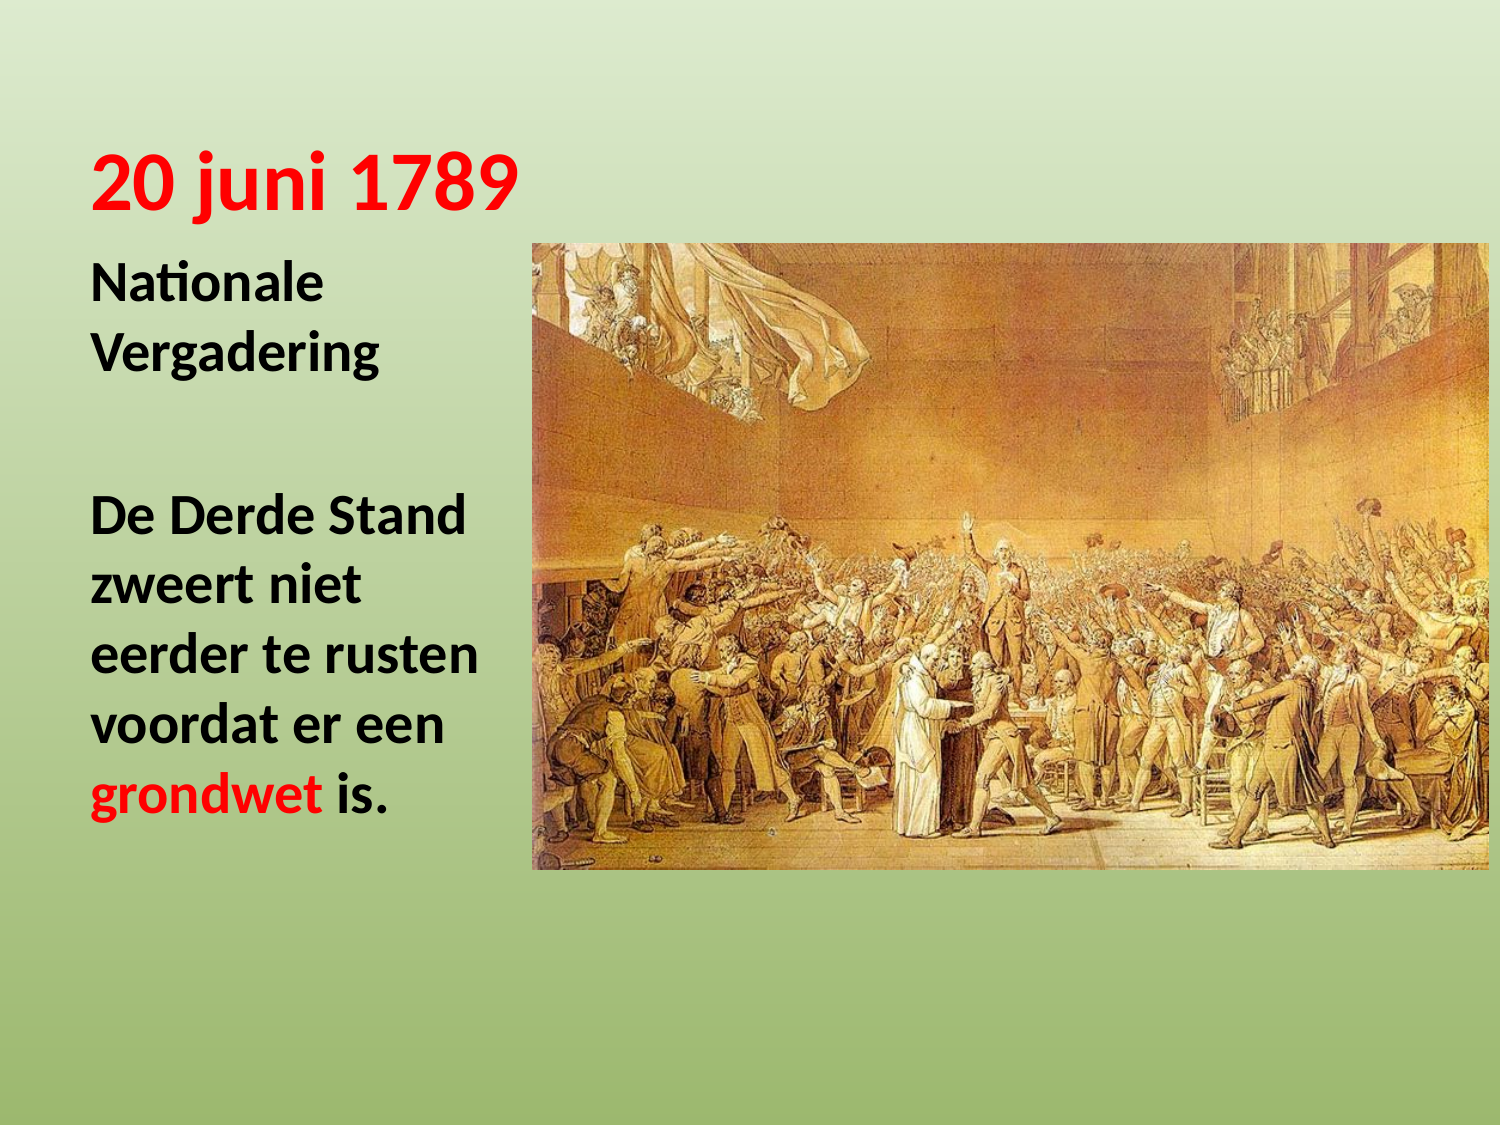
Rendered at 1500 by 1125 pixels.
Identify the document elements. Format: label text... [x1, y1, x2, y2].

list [532, 243, 1489, 870]
list Nationale Vergadering De Derde Stand zweert niet eerder te rusten voordat er een grondwet is. [75, 235, 514, 1005]
title 20 juni 1789 [75, 44, 569, 236]
